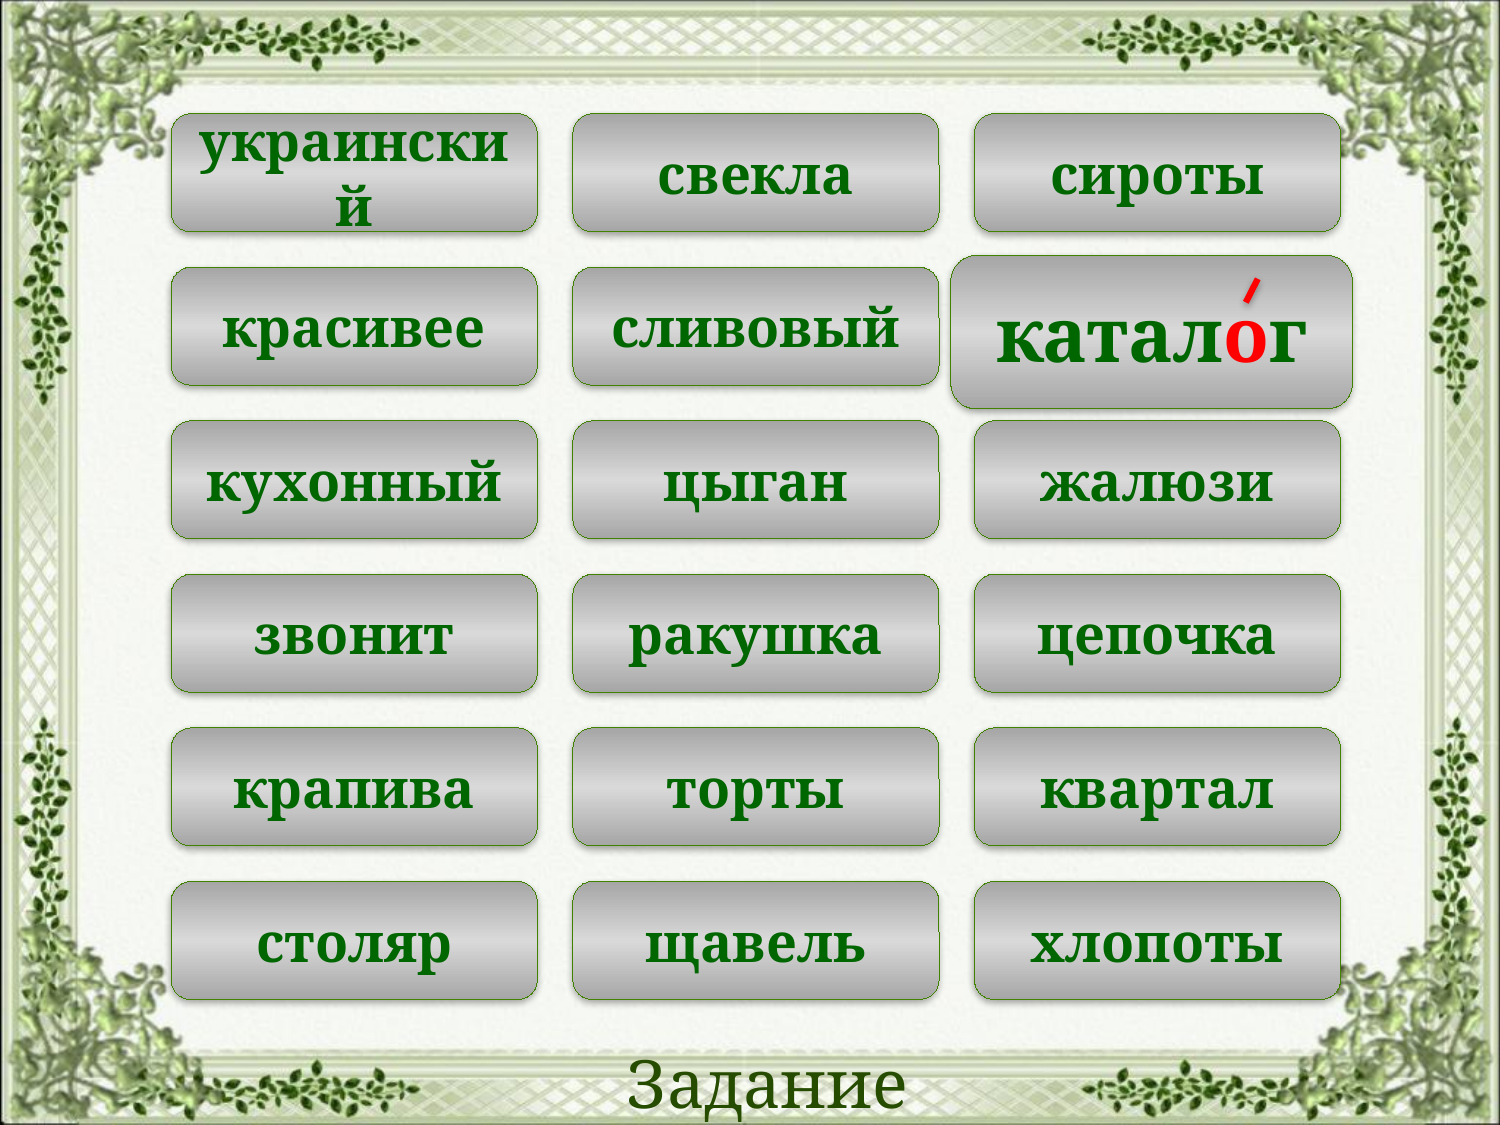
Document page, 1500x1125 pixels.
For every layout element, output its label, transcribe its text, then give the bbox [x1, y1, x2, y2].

text_box крапива [171, 727, 538, 846]
text_box хлопоты [974, 881, 1341, 1000]
text_box красивее [171, 267, 538, 386]
text_box ракушка [572, 574, 940, 693]
picture [0, 0, 1500, 1125]
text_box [1245, 278, 1259, 303]
text_box цыган [572, 420, 940, 539]
text_box украинский [171, 113, 538, 232]
text_box каталог [950, 255, 1353, 409]
text_box звонит [171, 574, 538, 693]
text_box сливовый [572, 267, 940, 386]
text_box торты [572, 727, 940, 846]
text_box сироты [974, 113, 1341, 232]
text_box квартал [974, 727, 1341, 846]
text_box жалюзи [974, 420, 1341, 539]
text_box свекла [572, 113, 940, 232]
text_box столяр [171, 881, 538, 1000]
text_box цепочка [974, 574, 1341, 693]
text_box кухонный [171, 420, 538, 539]
text_box щавель [572, 881, 940, 1000]
text_box Задание [584, 1034, 951, 1125]
